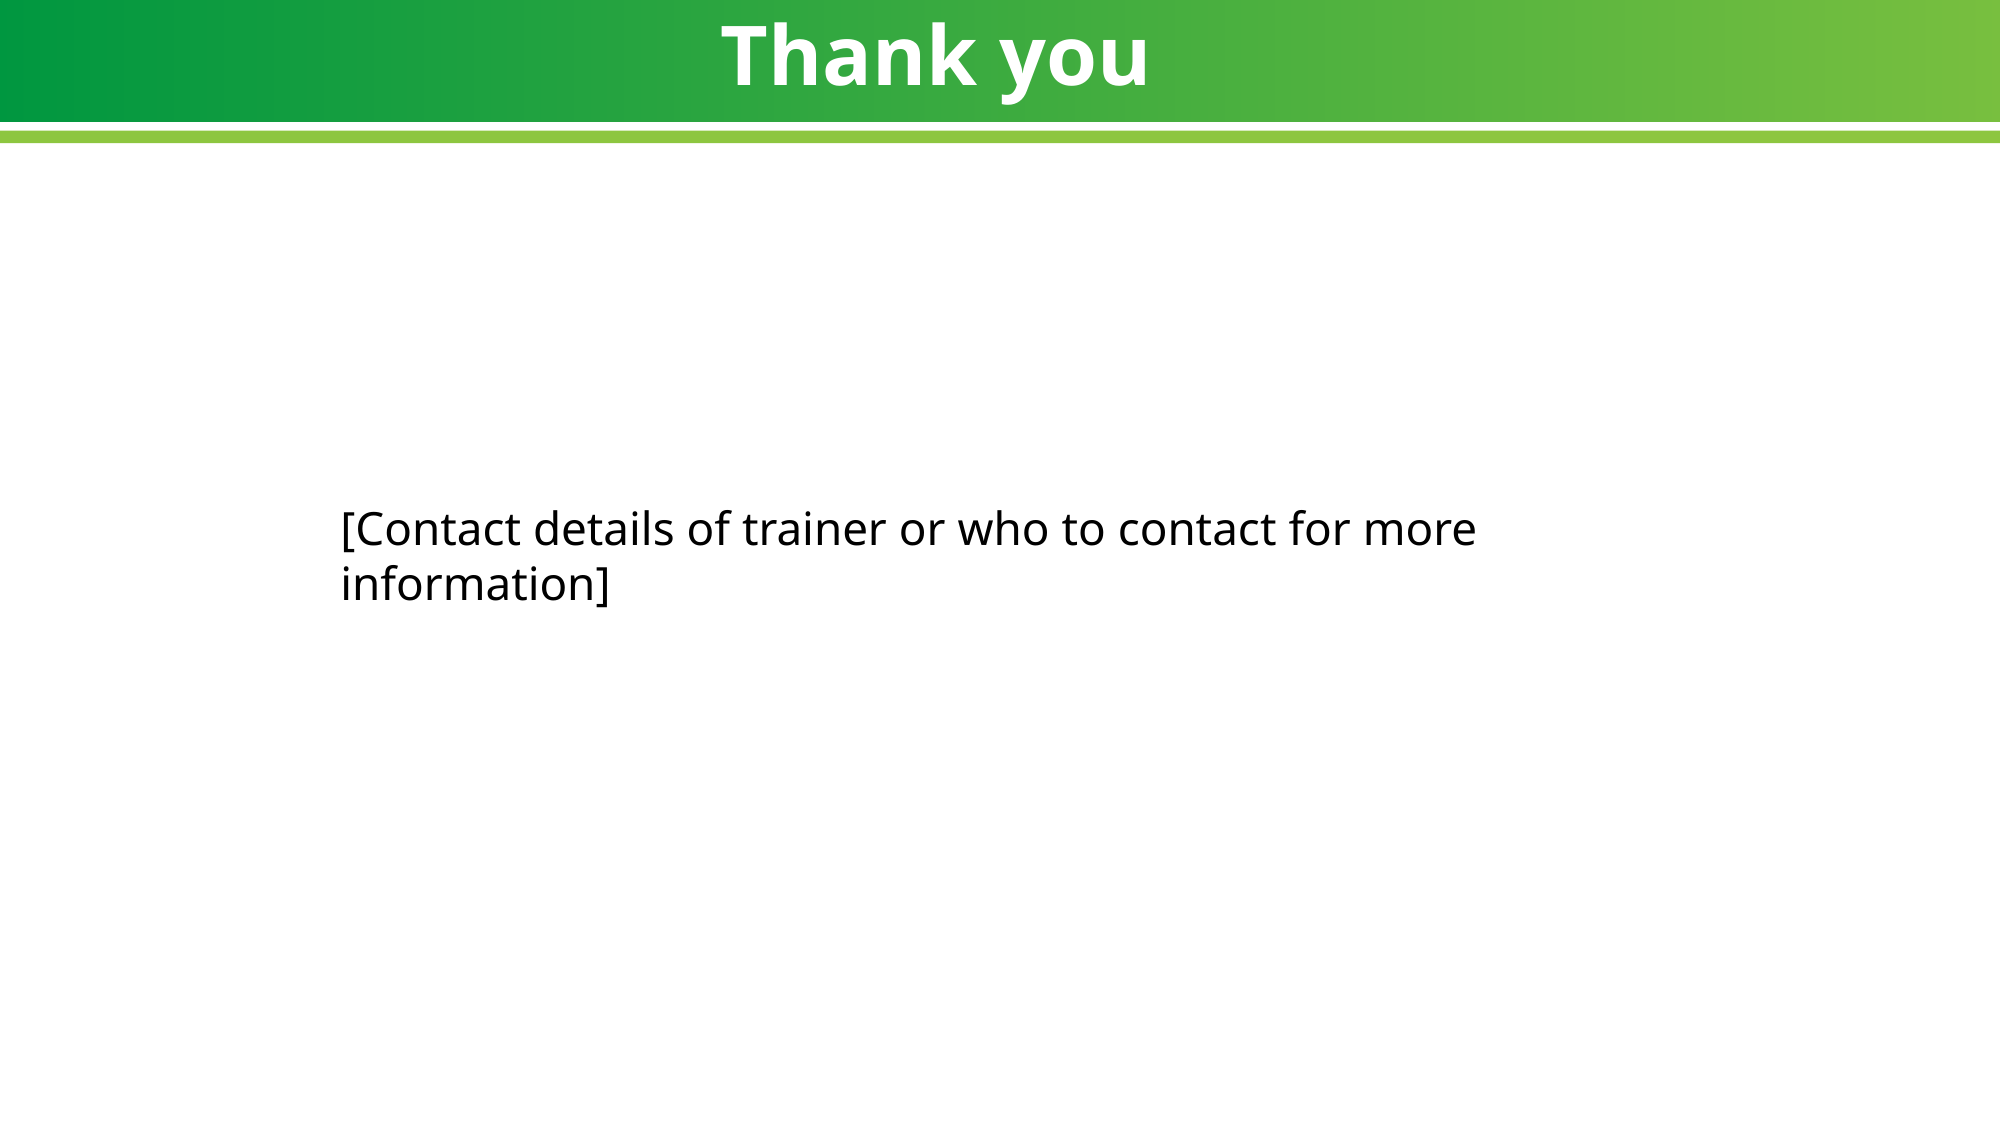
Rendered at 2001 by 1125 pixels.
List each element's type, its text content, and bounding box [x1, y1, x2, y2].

text_box [Contact details of trainer or who to contact for more information] [325, 491, 1625, 563]
title Thank you [0, 5, 1872, 112]
